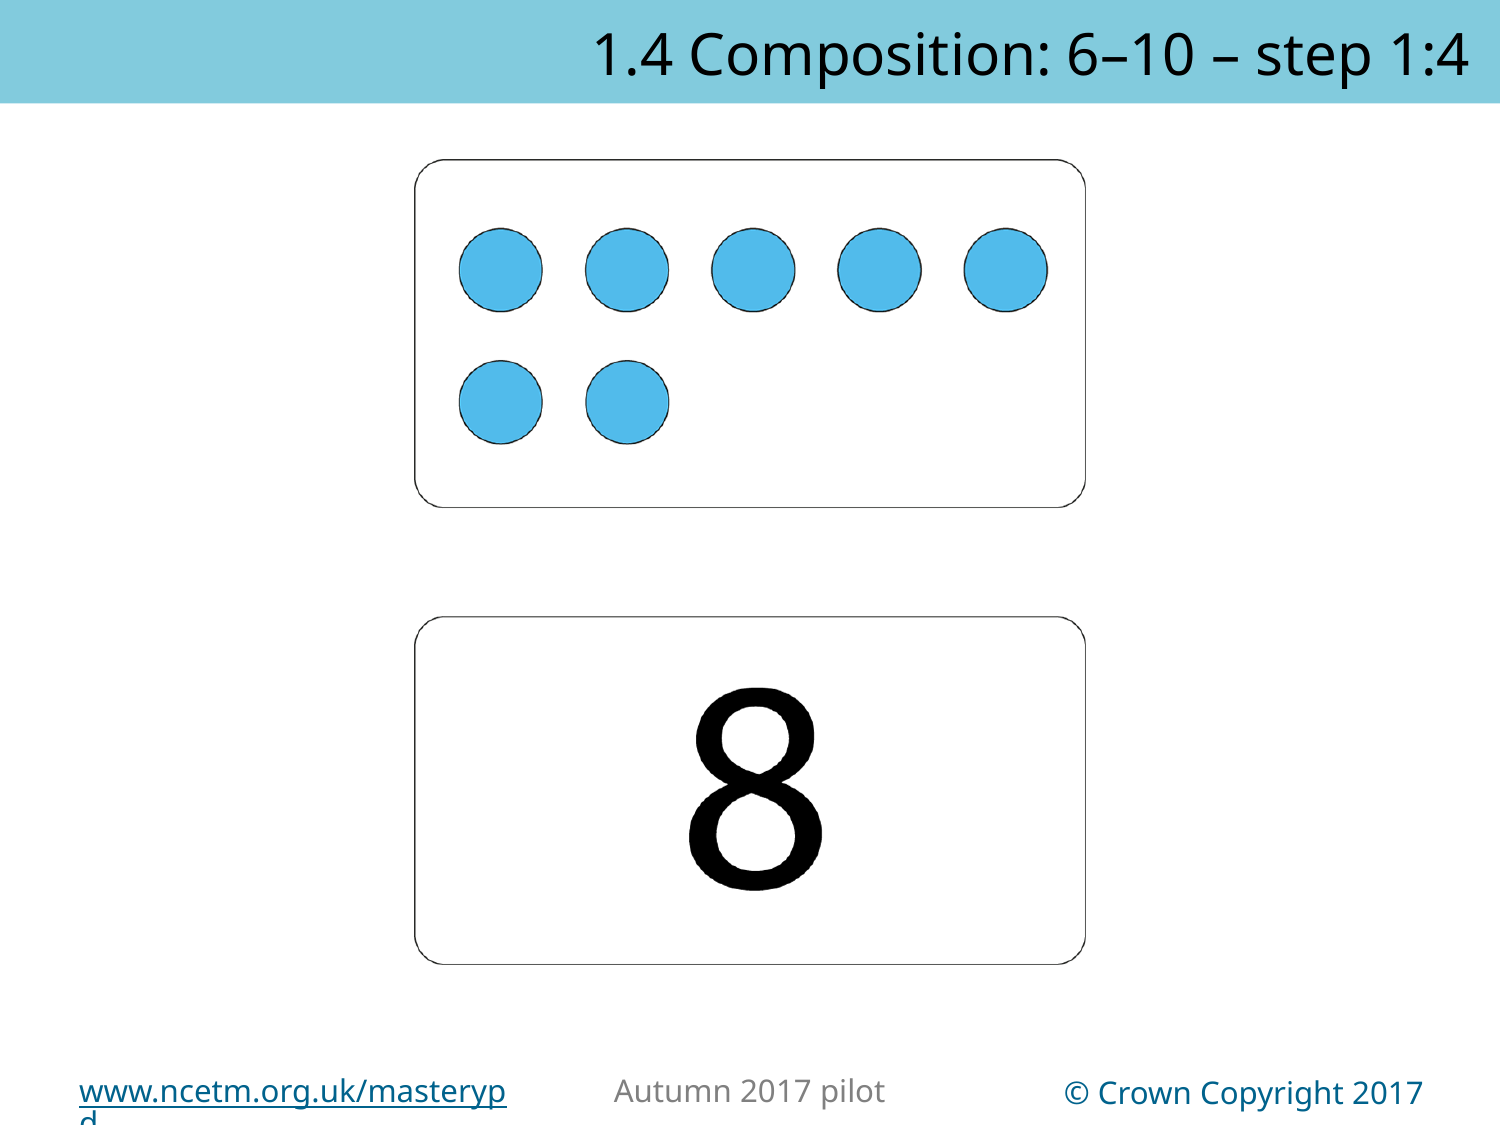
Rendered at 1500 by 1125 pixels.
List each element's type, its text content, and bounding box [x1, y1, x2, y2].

picture [414, 159, 1086, 966]
list 1.4 Composition: 6–10 – step 1:4 [0, 0, 1500, 104]
